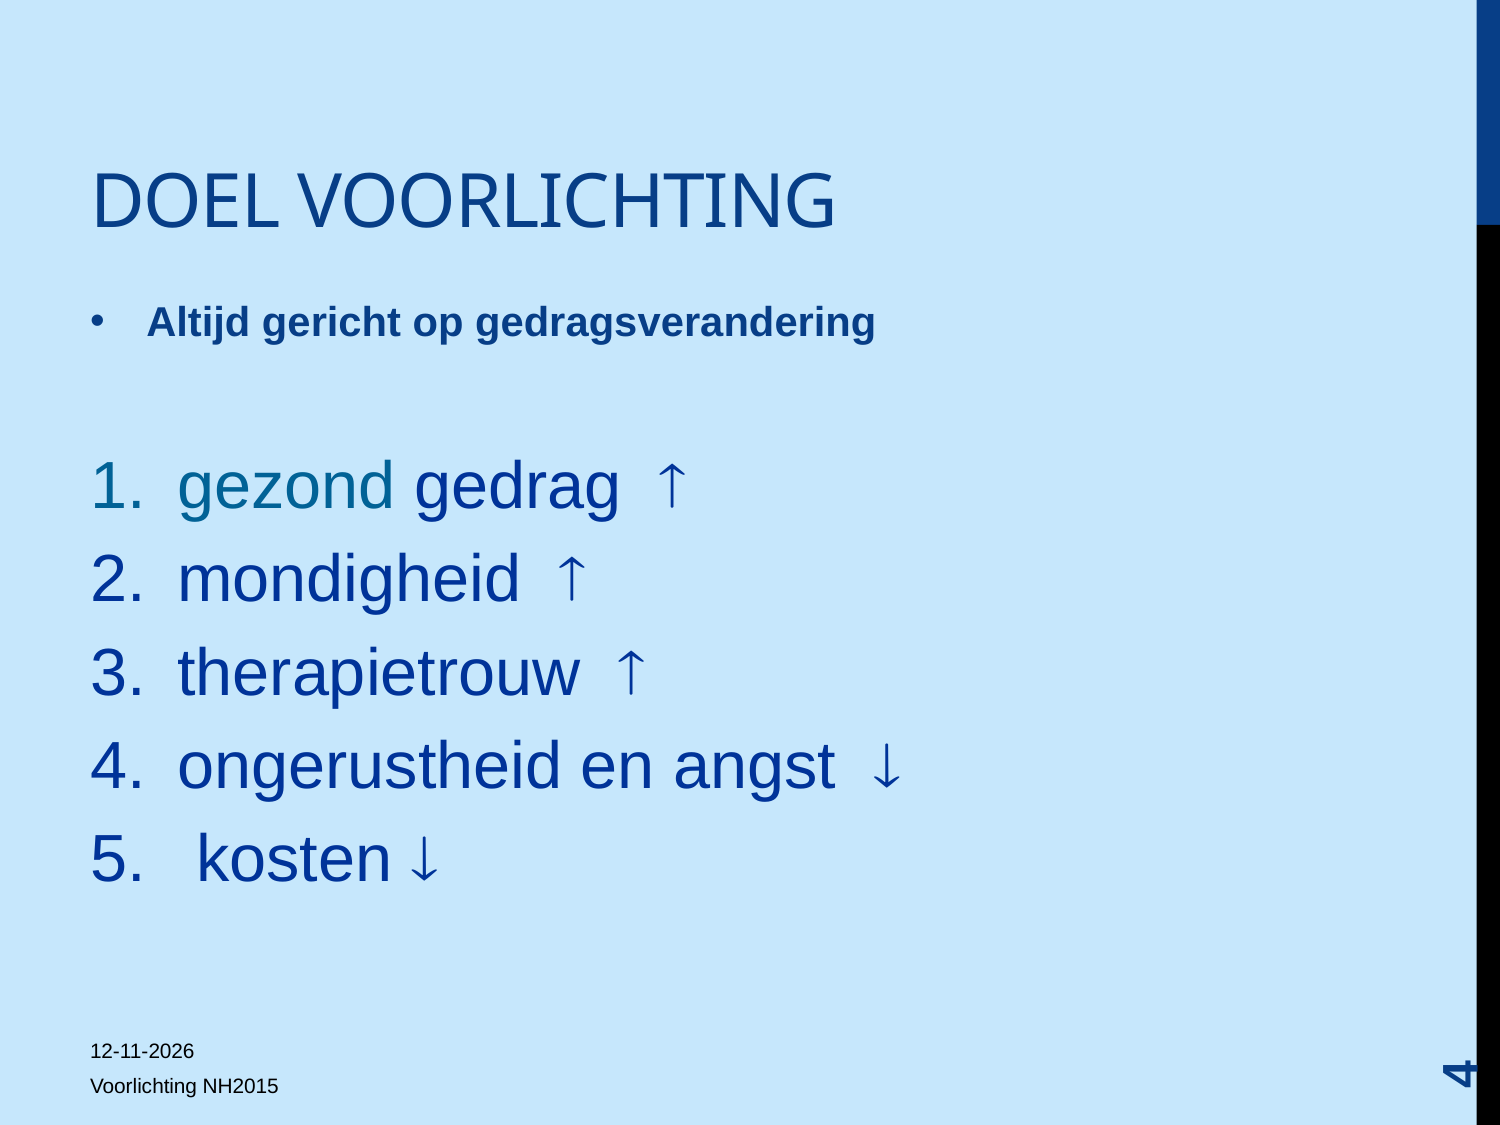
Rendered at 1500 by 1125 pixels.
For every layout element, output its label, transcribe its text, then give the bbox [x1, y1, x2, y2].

list Altijd gericht op gedragsverandering gezond gedrag  mondigheid  therapietrouw  ongerustheid en angst  kosten  [75, 287, 1325, 1005]
footer Voorlichting NH2015 [75, 1065, 638, 1112]
slide_number 4 [1427, 887, 1488, 1104]
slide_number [75, 1012, 638, 1063]
title Doel voorlichting [75, 25, 1025, 250]
